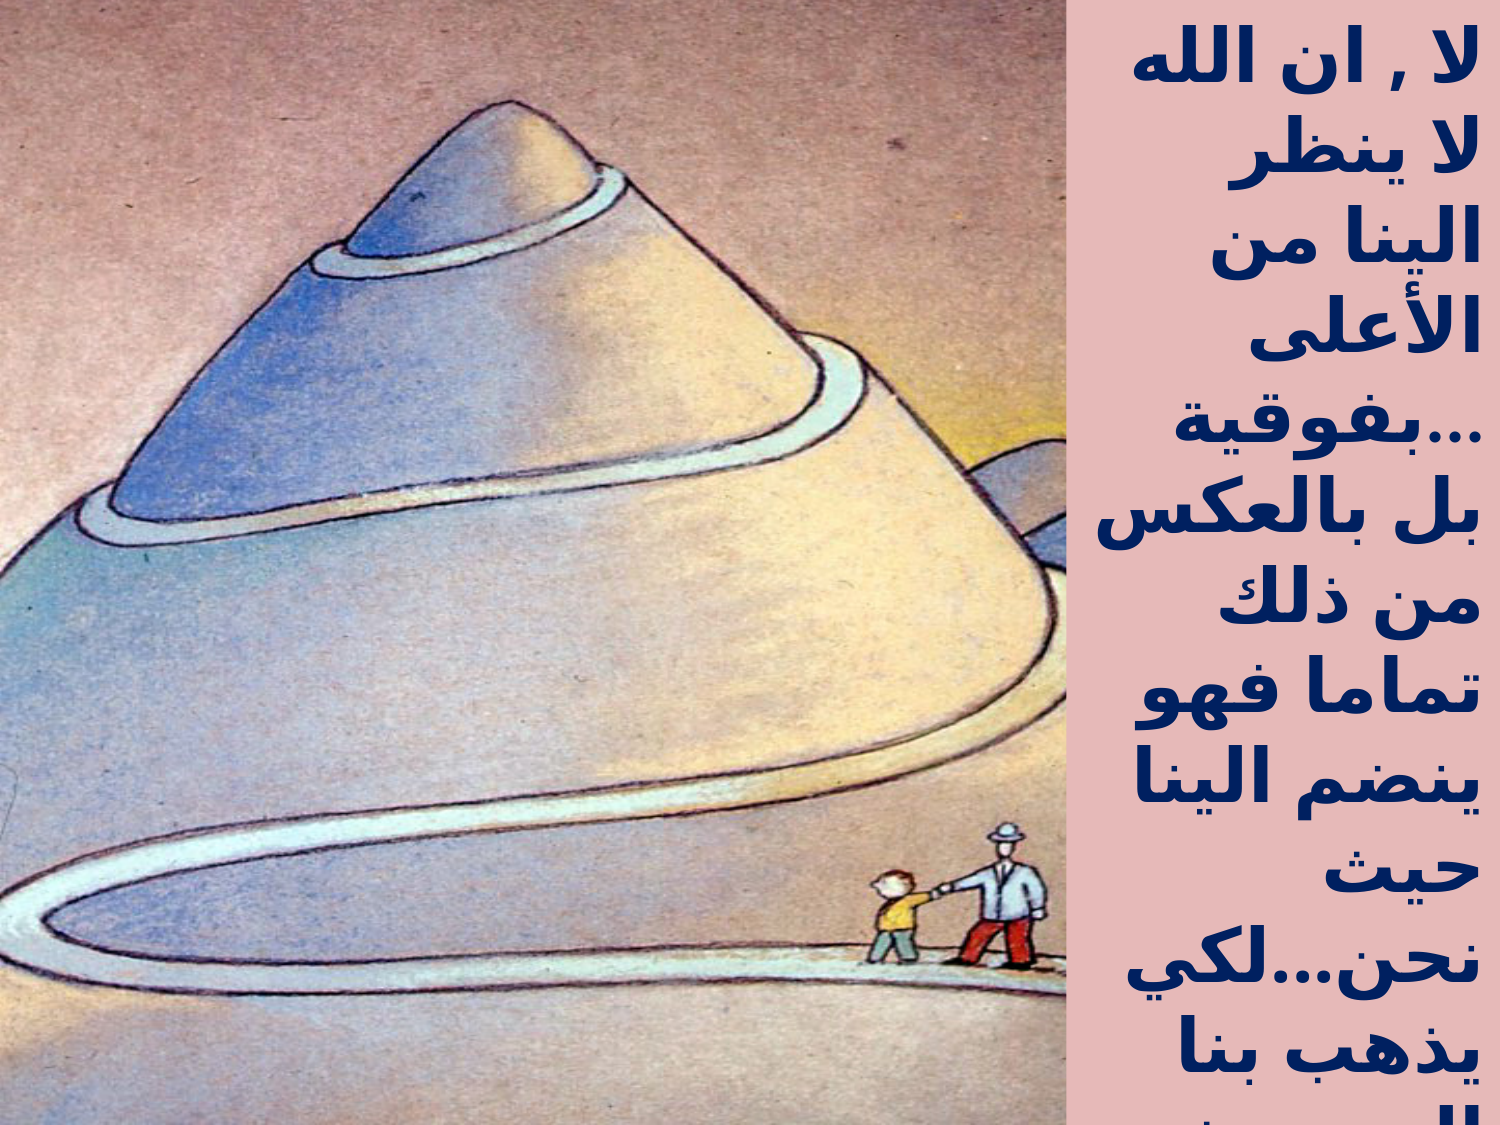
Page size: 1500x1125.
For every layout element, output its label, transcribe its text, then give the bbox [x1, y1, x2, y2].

text_box لا , ان الله لا ينظر الينا من الأعلى بفوقية... بل بالعكس من ذلك تماما فهو ينضم الينا حيث نحن...لكي يذهب بنا الى حيث هو... وعلى طريقته الخاصة فان الله يرفعنا الى مستواه... [1079, 0, 1500, 1125]
picture [0, 0, 1079, 1125]
